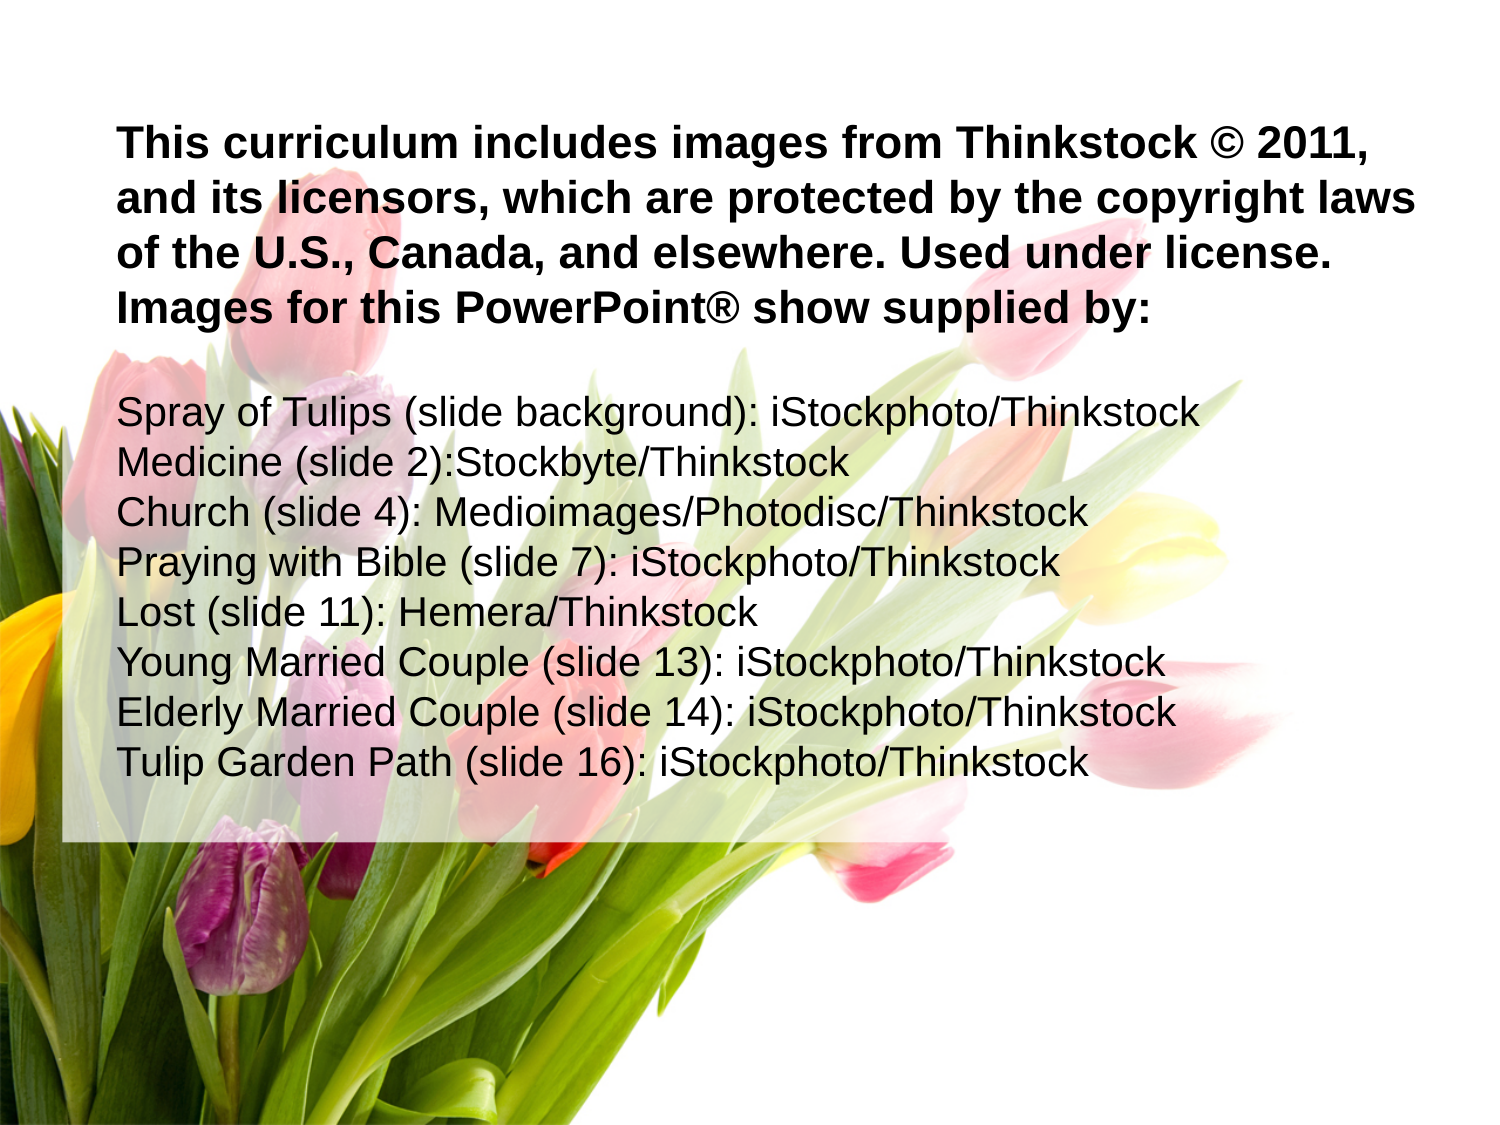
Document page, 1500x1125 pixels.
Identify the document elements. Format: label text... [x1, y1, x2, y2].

text_box This curriculum includes images from Thinkstock © 2011, and its licensors, which are protected by the copyright laws of the U.S., Canada, and elsewhere. Used under license. Images for this PowerPoint® show supplied by: Spray of Tulips (slide background): iStockphoto/Thinkstock Medicine (slide 2):Stockbyte/Thinkstock Church (slide 4): Medioimages/Photodisc/Thinkstock Praying with Bible (slide 7): iStockphoto/Thinkstock Lost (slide 11): Hemera/Thinkstock Young Married Couple (slide 13): iStockphoto/Thinkstock Elderly Married Couple (slide 14): iStockphoto/Thinkstock Tulip Garden Path (slide 16): iStockphoto/Thinkstock [62, 50, 1450, 843]
picture [0, 0, 1500, 1125]
